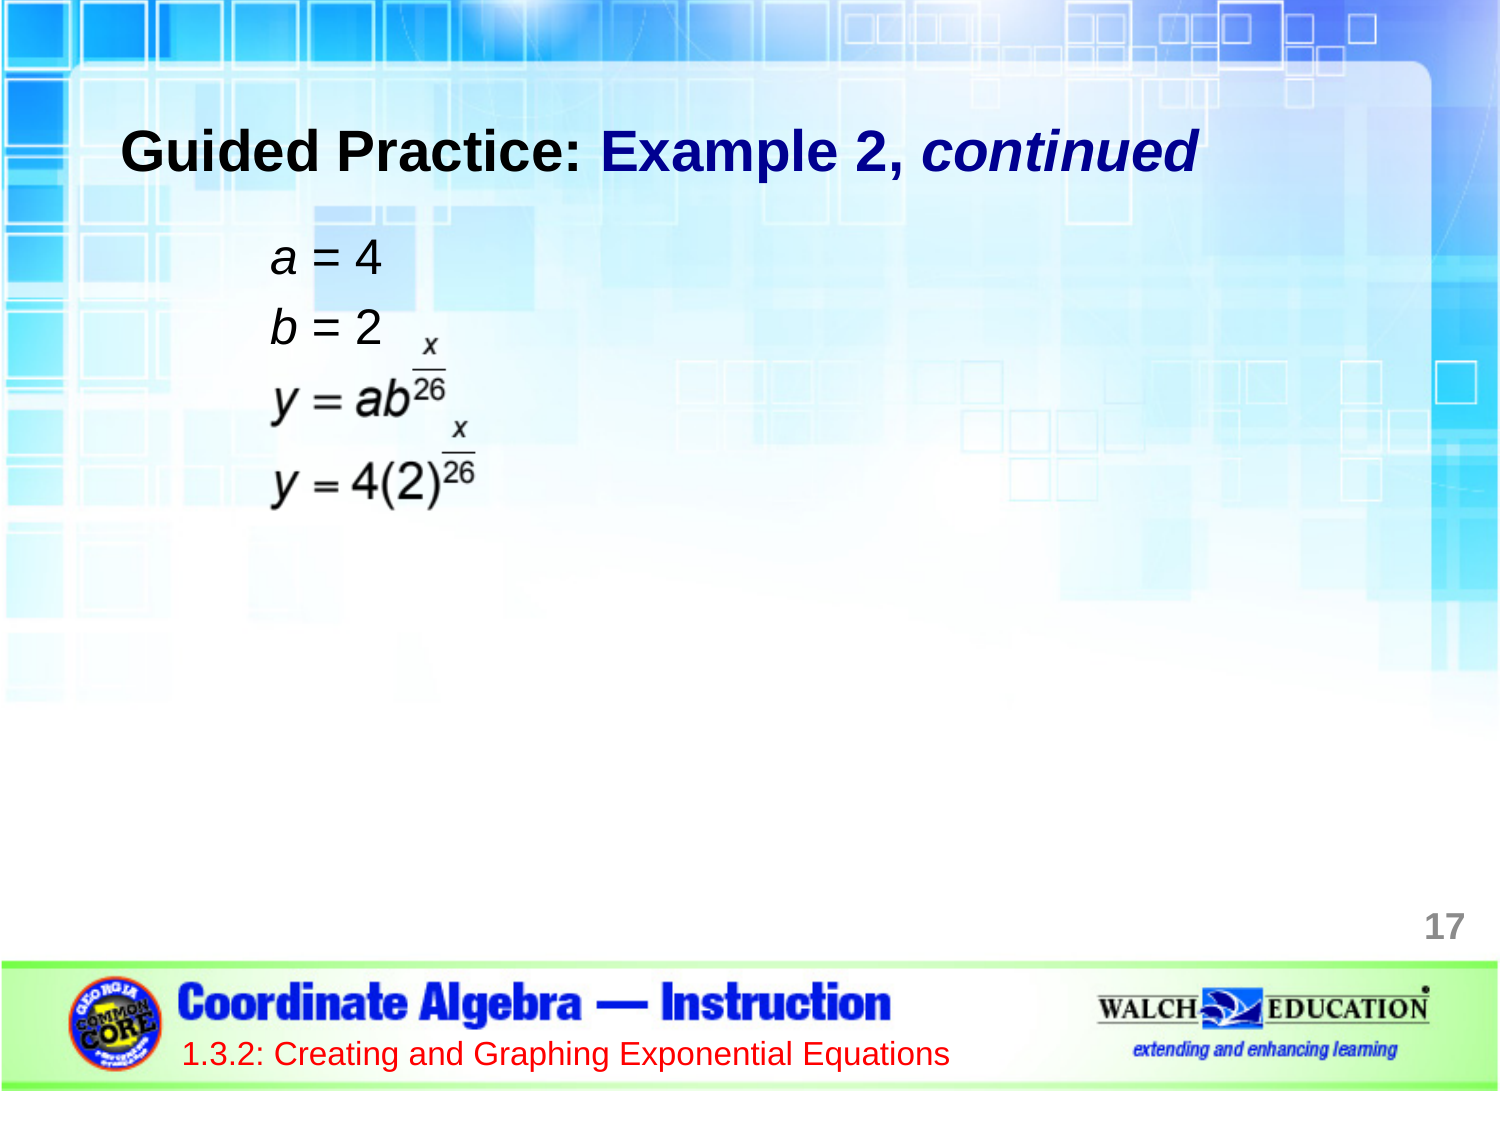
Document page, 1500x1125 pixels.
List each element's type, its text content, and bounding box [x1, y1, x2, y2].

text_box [267, 405, 479, 511]
subtitle Guided Practice: Example 2, continued a = 4 b = 2 [105, 105, 1394, 925]
picture [1, 0, 1500, 1091]
slide_number 17 [1361, 901, 1481, 949]
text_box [267, 322, 448, 405]
list 1.3.2: Creating and Graphing Exponential Equations [166, 1024, 1074, 1069]
